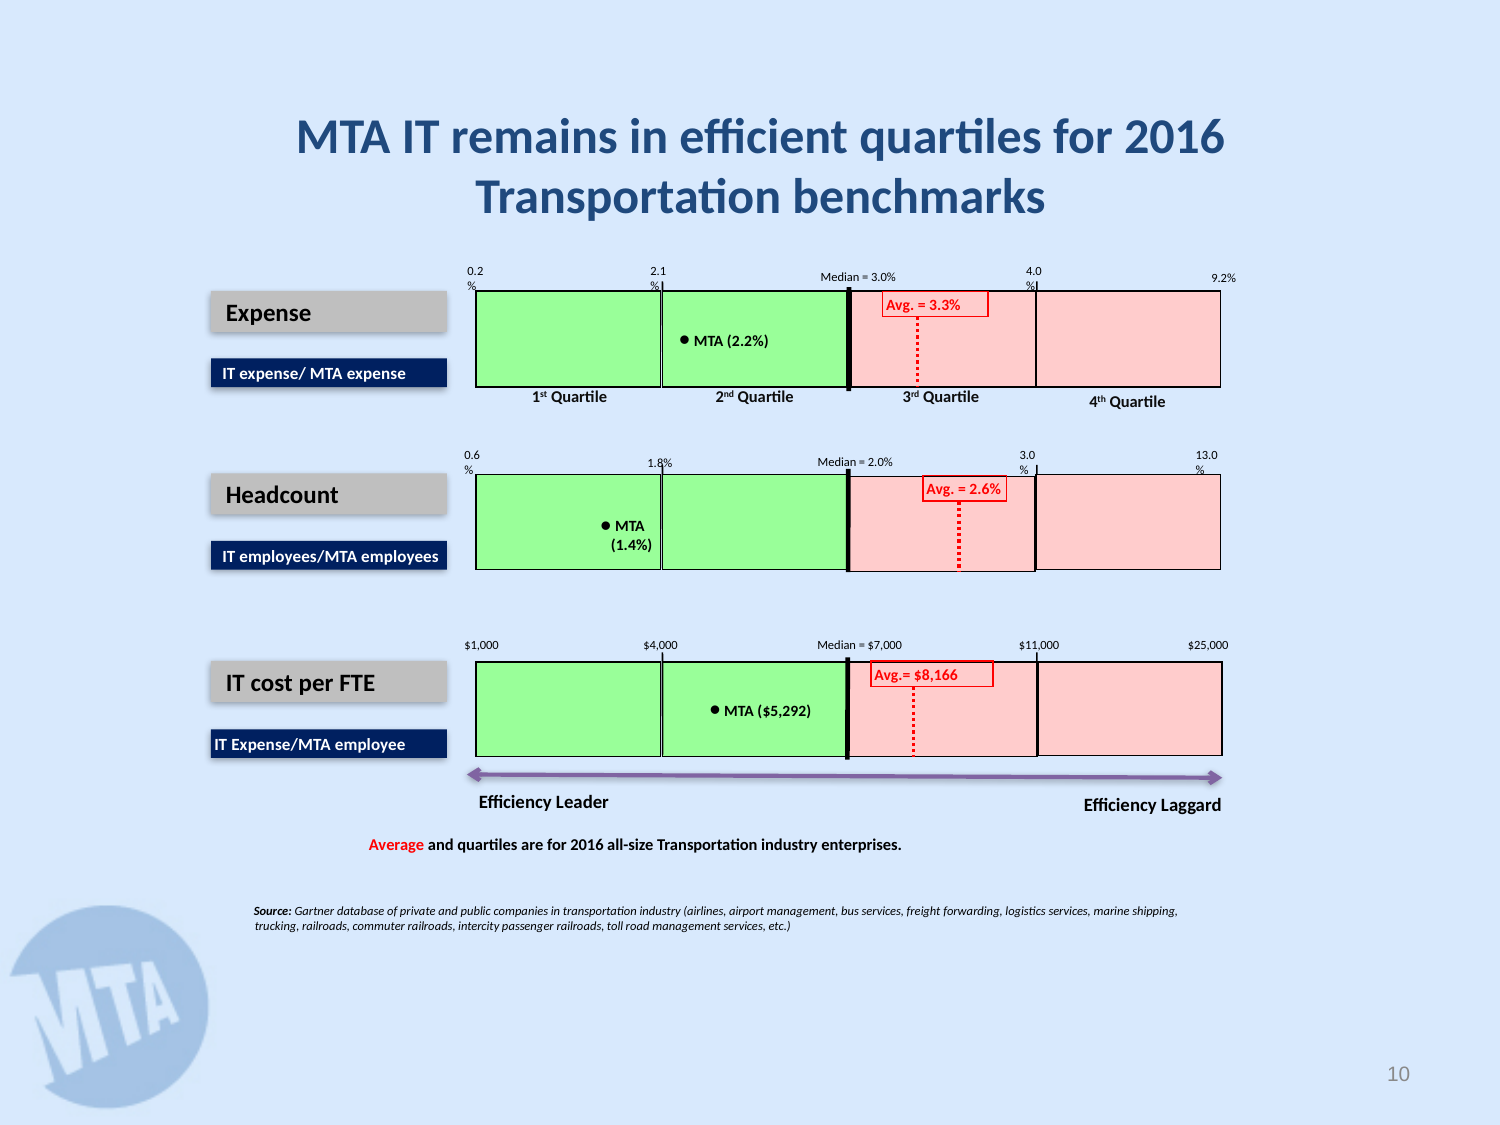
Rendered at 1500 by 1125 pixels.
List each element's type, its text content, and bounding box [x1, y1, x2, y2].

text_box 3.0% [1016, 443, 1048, 481]
text_box [848, 662, 912, 757]
text_box Expense [210, 290, 447, 332]
slide_number 9 [1074, 1042, 1425, 1103]
text_box 1.8% [644, 451, 679, 473]
text_box 0.2% [464, 259, 496, 296]
text_box IT cost per FTE [210, 660, 447, 702]
text_box [1037, 662, 1223, 756]
text_box IT employees/MTA employees [211, 540, 447, 570]
text_box 0.6% [460, 443, 493, 481]
text_box 4th Quartile [1085, 377, 1155, 426]
text_box [961, 476, 1036, 572]
text_box [475, 291, 661, 388]
text_box [475, 474, 661, 570]
text_box Average and quartiles are for 2016 all-size Transportation industry enterprises. [354, 826, 1281, 862]
text_box 13.0% [1192, 443, 1230, 481]
text_box $25,000 [1184, 633, 1234, 656]
text_box 2nd Quartile [712, 377, 781, 415]
text_box 9.2% [1207, 266, 1246, 289]
text_box 2.1% [647, 259, 679, 296]
text_box Avg.= $8,166 [870, 660, 993, 687]
text_box [475, 662, 661, 757]
text_box 4.0% [1022, 259, 1054, 296]
text_box IT Expense/MTA employee [210, 729, 447, 758]
text_box [662, 291, 848, 388]
text_box $4,000 [640, 633, 682, 656]
text_box [662, 474, 848, 570]
text_box MTA (2.2%) [675, 330, 781, 350]
text_box Source: Gartner database of private and public companies in transportation industry (airlines, airport management, bus services, freight forwarding, logistics services, marine shipping, trucking, railroads, commuter railroads, intercity passenger railroads, toll road management services, etc.) [237, 900, 1221, 936]
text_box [466, 774, 1223, 778]
text_box 3rd Quartile [899, 377, 968, 415]
text_box Headcount [211, 473, 447, 515]
text_box Median = 2.0% [814, 451, 901, 473]
text_box Efficiency Laggard [1068, 785, 1246, 823]
text_box $1,000 [460, 633, 502, 656]
text_box [1036, 474, 1221, 570]
text_box Efficiency Leader [464, 783, 641, 820]
text_box [849, 476, 957, 572]
text_box [915, 662, 1037, 757]
text_box [850, 291, 916, 388]
text_box Avg. = 2.6% [923, 475, 1007, 502]
text_box [662, 662, 847, 757]
text_box [1036, 291, 1221, 388]
text_box IT expense/ MTA expense [211, 358, 447, 388]
picture [0, 0, 1500, 1125]
text_box MTA ($5,292) [706, 700, 833, 720]
text_box Median = 3.0% [817, 266, 904, 288]
text_box 1st Quartile [528, 377, 597, 415]
text_box [919, 291, 1036, 388]
text_box $11,000 [1015, 633, 1063, 656]
text_box MTA IT remains in efficient quartiles for 2016 Transportation benchmarks [156, 96, 1365, 231]
text_box MTA (1.4%) [596, 516, 657, 554]
text_box Median = $7,000 [814, 634, 907, 655]
text_box Avg. = 3.3% [882, 291, 989, 317]
